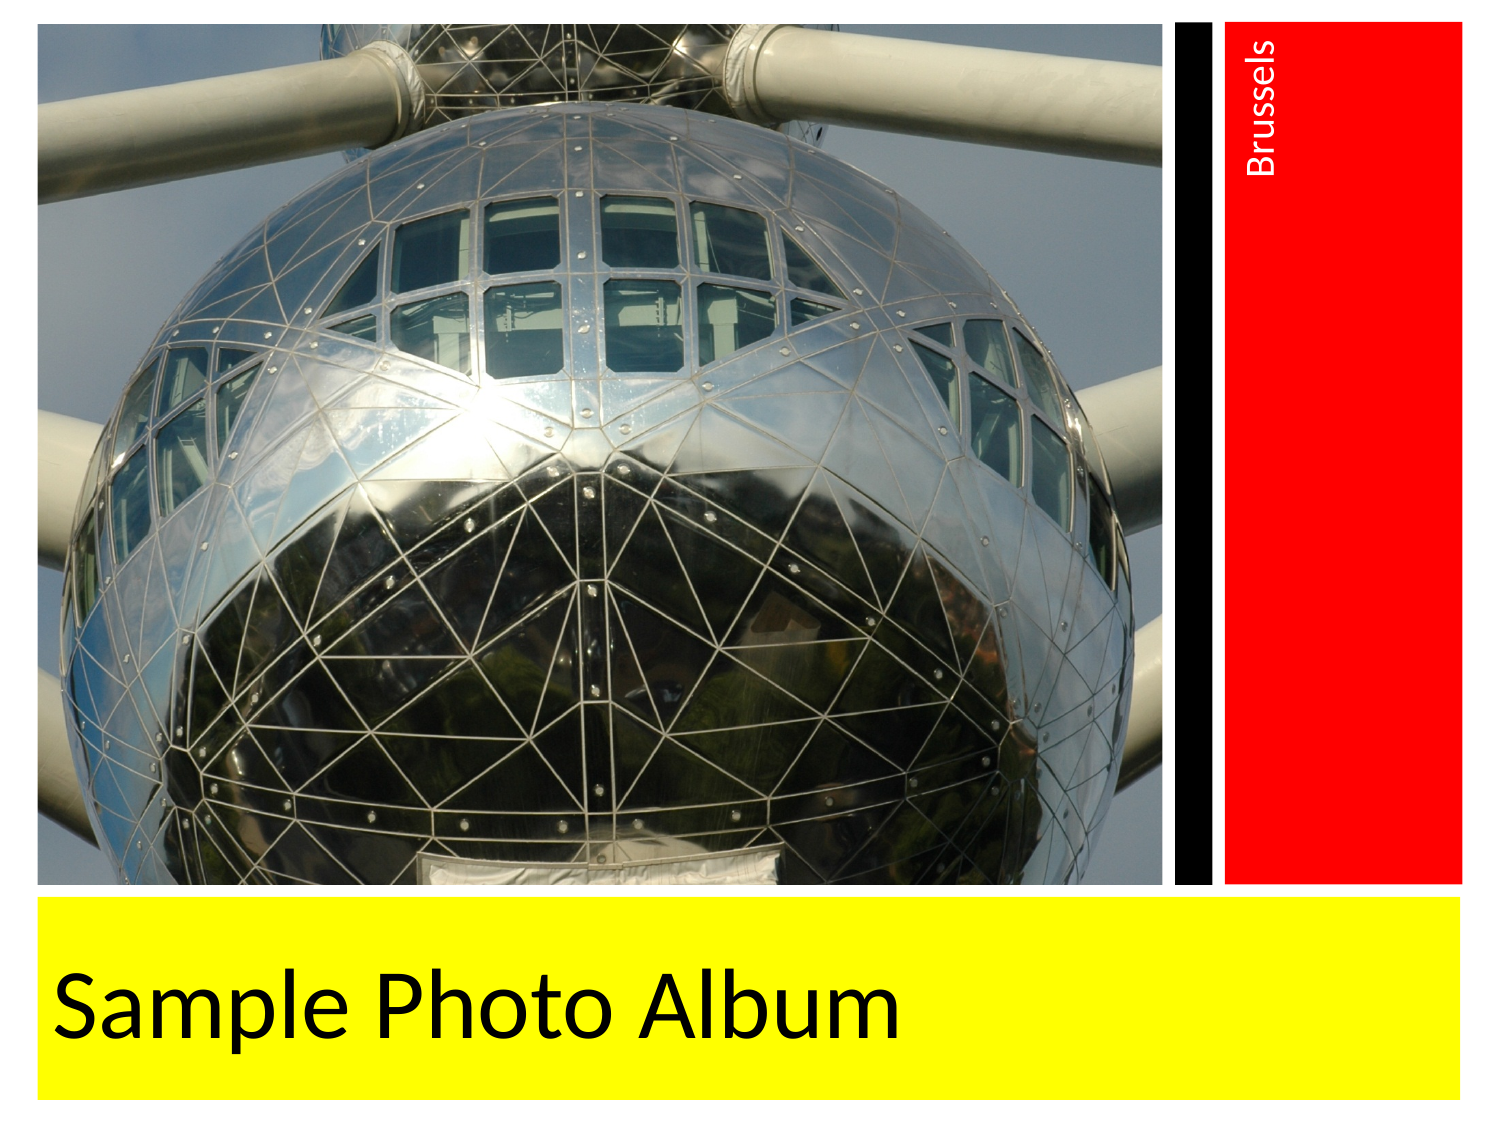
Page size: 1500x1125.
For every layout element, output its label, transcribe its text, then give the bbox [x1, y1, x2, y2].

picture [37, 24, 1163, 885]
list Sample Photo Album [37, 896, 1461, 1100]
list Brussels [1224, 25, 1388, 876]
